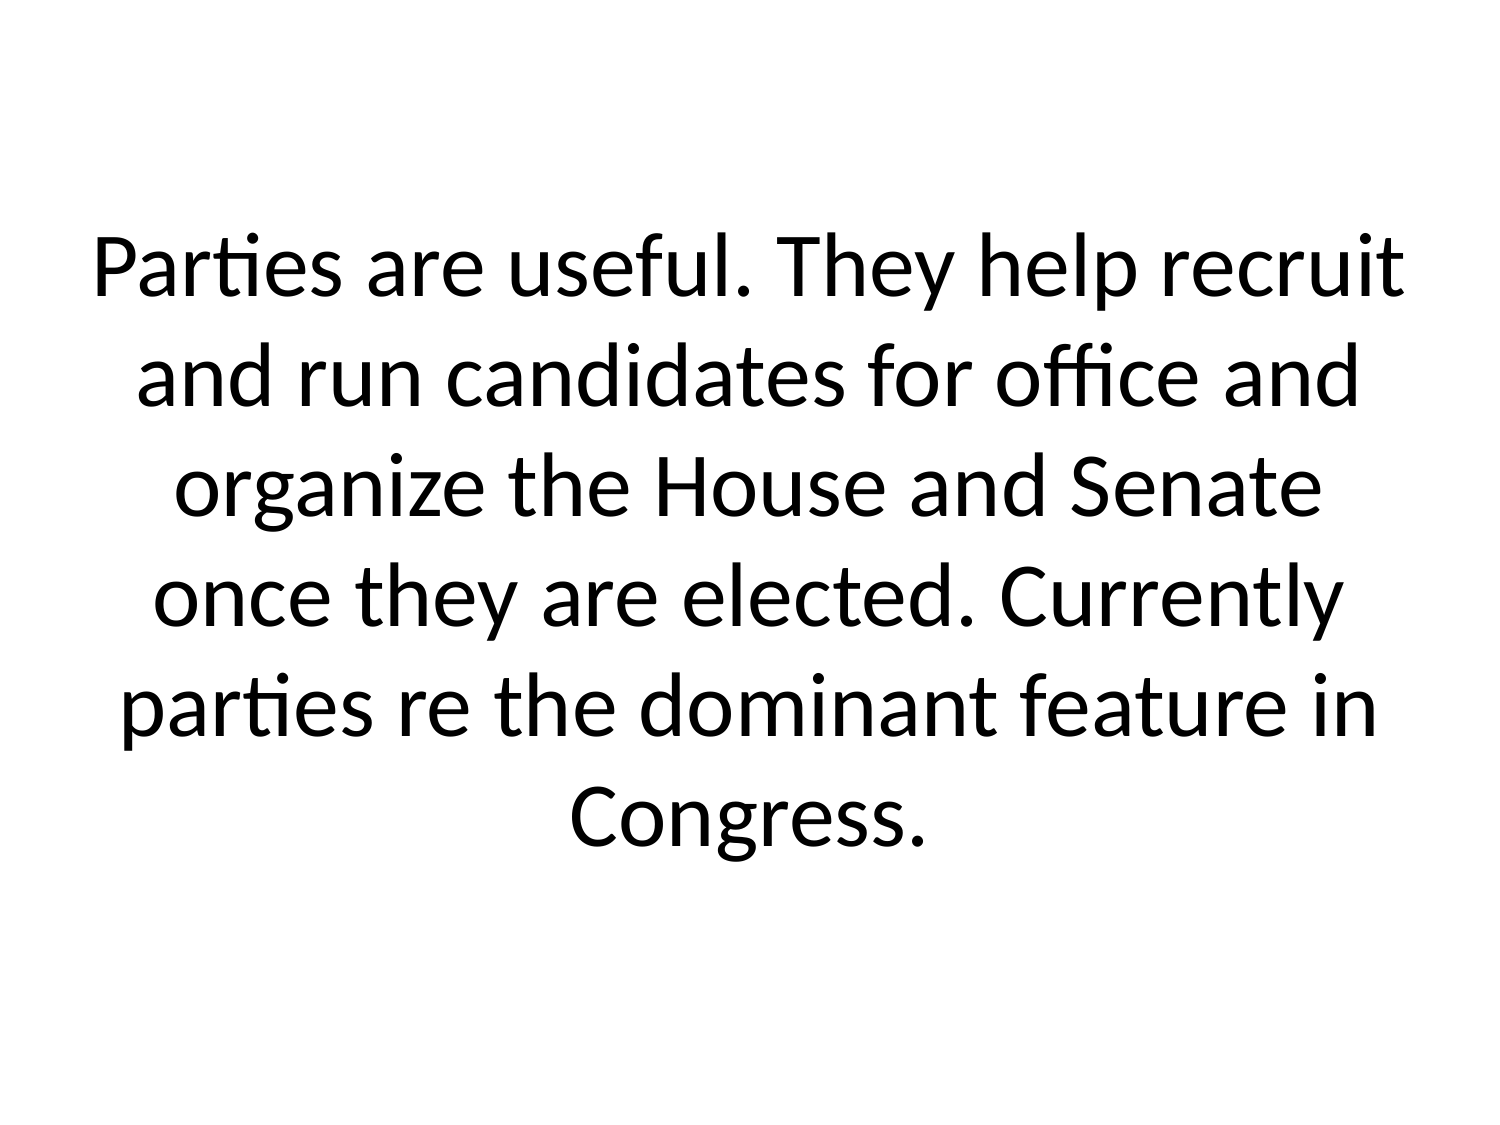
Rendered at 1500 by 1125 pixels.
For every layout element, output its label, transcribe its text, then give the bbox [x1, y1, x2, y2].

title Parties are useful. They help recruit and run candidates for office and organize the House and Senate once they are elected. Currently parties re the dominant feature in Congress. [74, 44, 1426, 1026]
